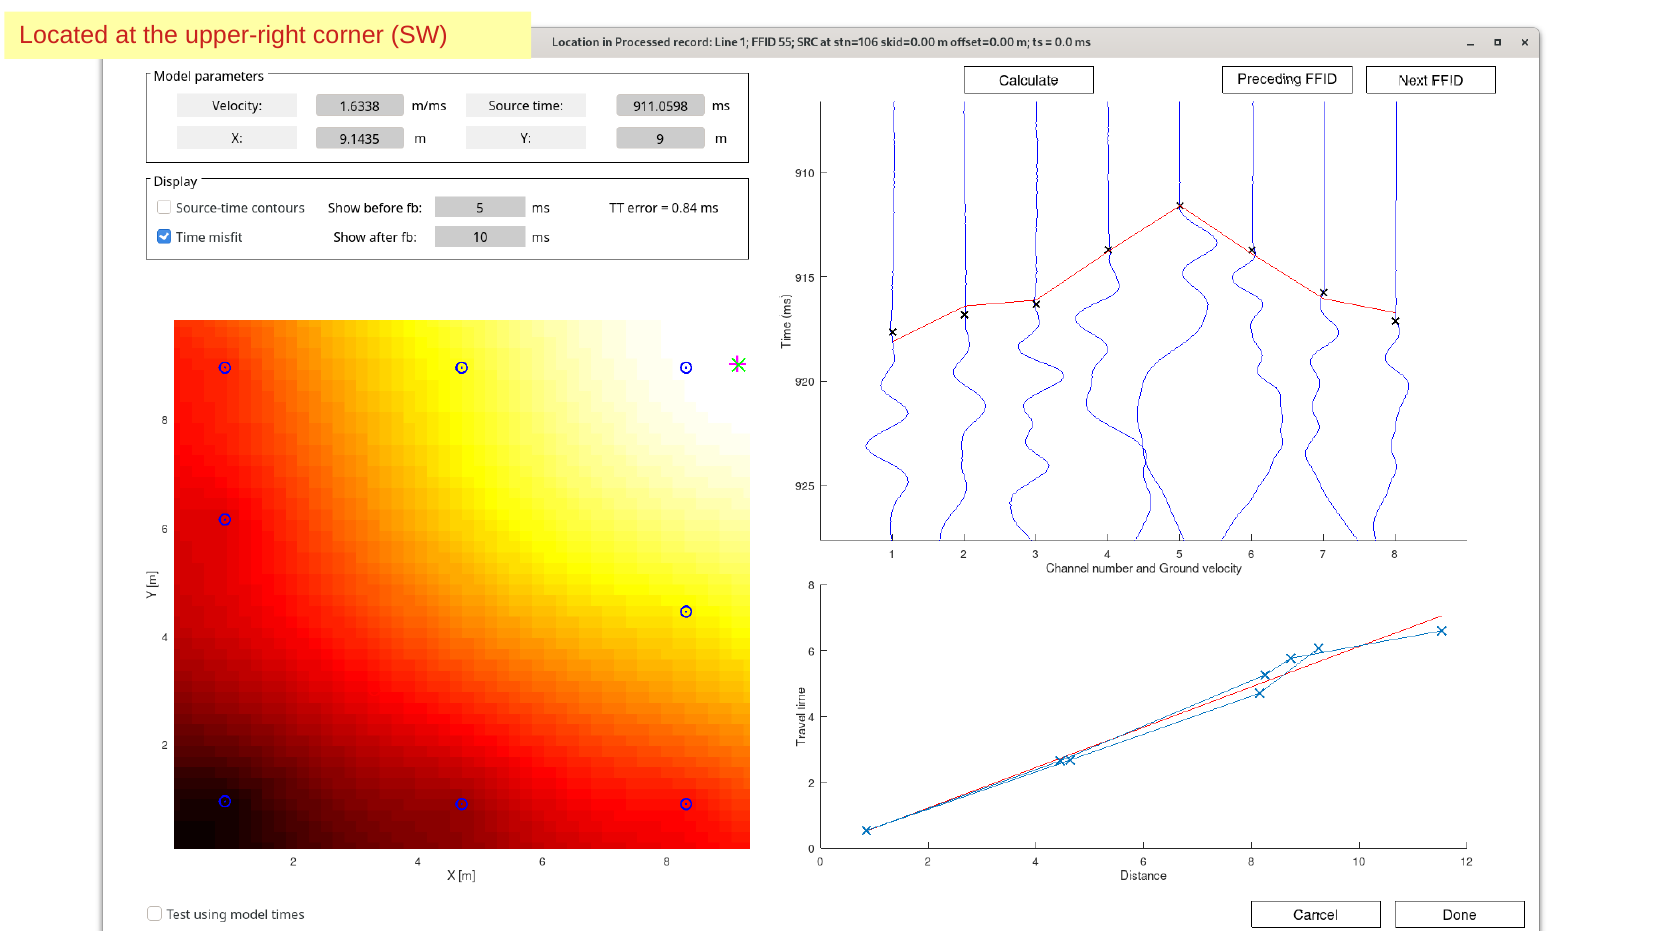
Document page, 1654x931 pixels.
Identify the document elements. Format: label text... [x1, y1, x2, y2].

text_box Located at the upper-right corner (SW) [4, 11, 532, 59]
picture [91, 18, 1550, 931]
